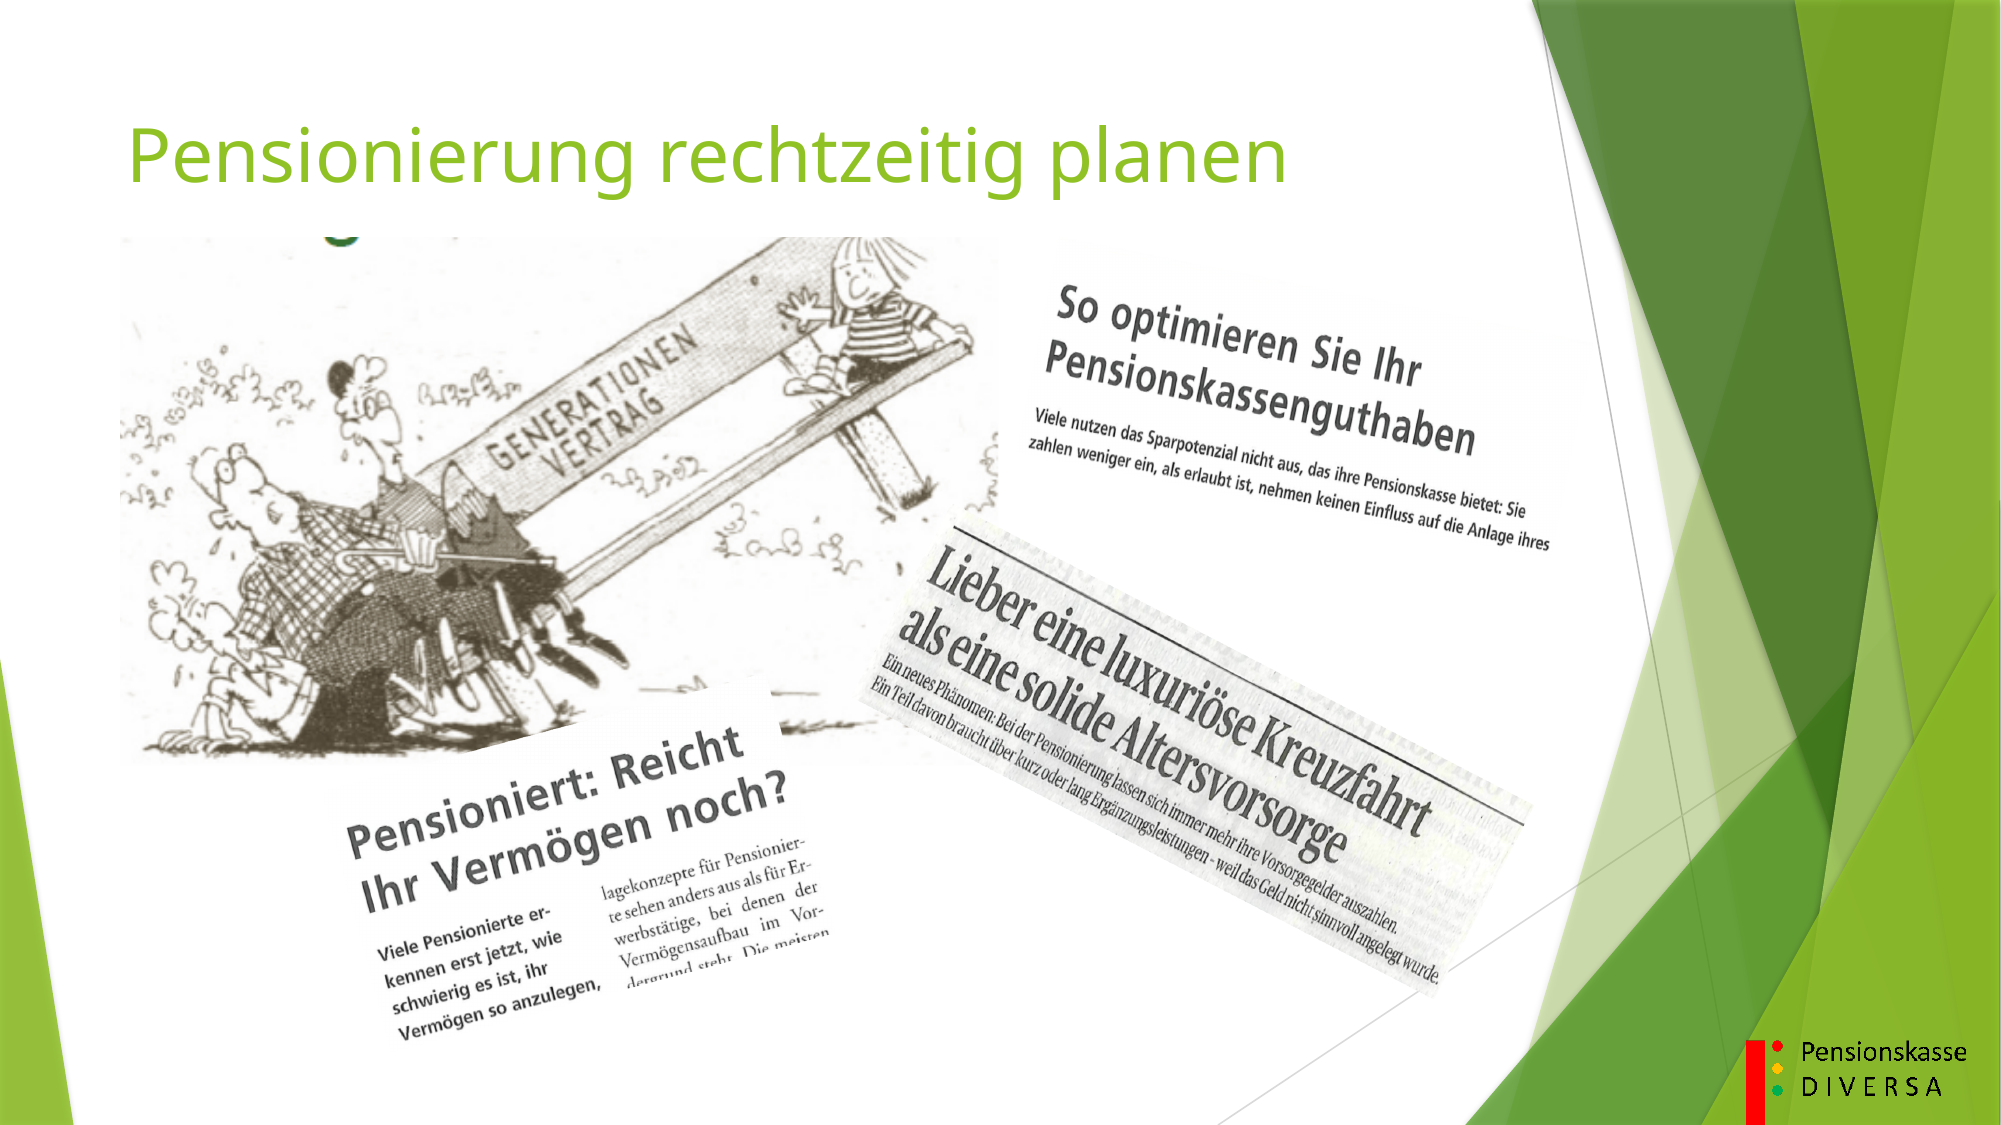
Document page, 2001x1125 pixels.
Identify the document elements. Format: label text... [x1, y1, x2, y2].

picture [1746, 1023, 2001, 1125]
title Pensionierung rechtzeitig planen [111, 99, 1522, 317]
picture [119, 236, 1593, 1051]
